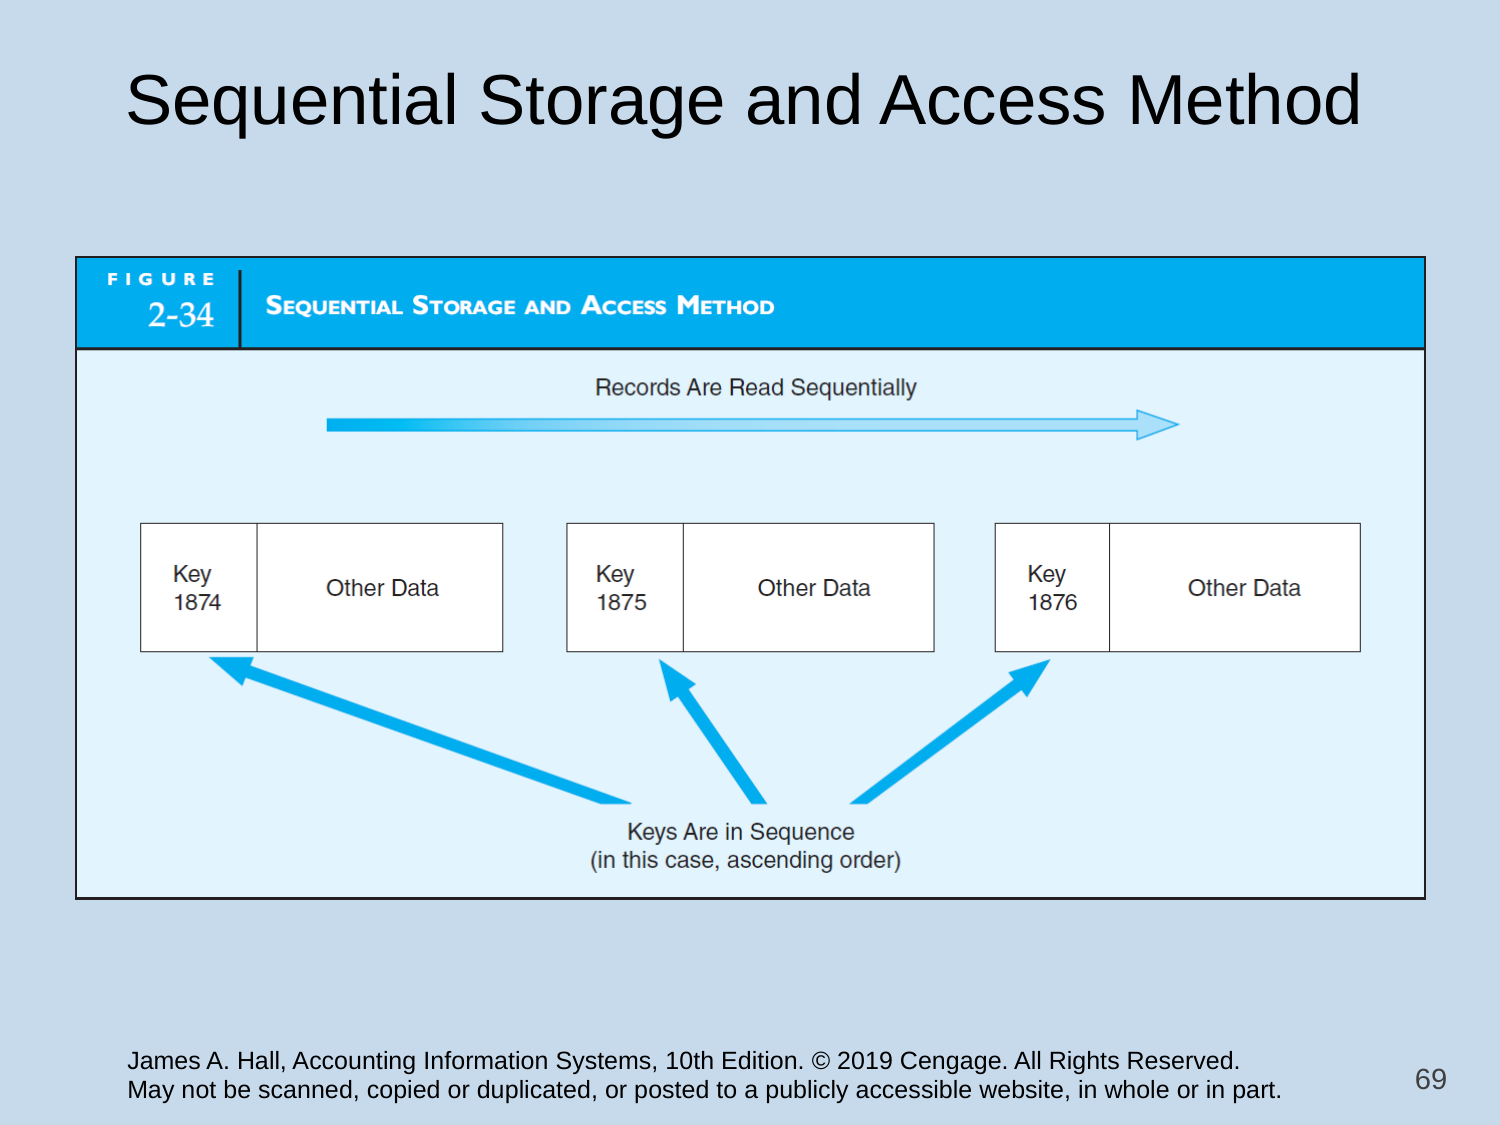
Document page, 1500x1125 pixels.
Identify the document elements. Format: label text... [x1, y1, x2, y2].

slide_number 69 [1400, 1052, 1488, 1113]
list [74, 256, 1426, 900]
title Sequential Storage and Access Method [69, 62, 1420, 188]
